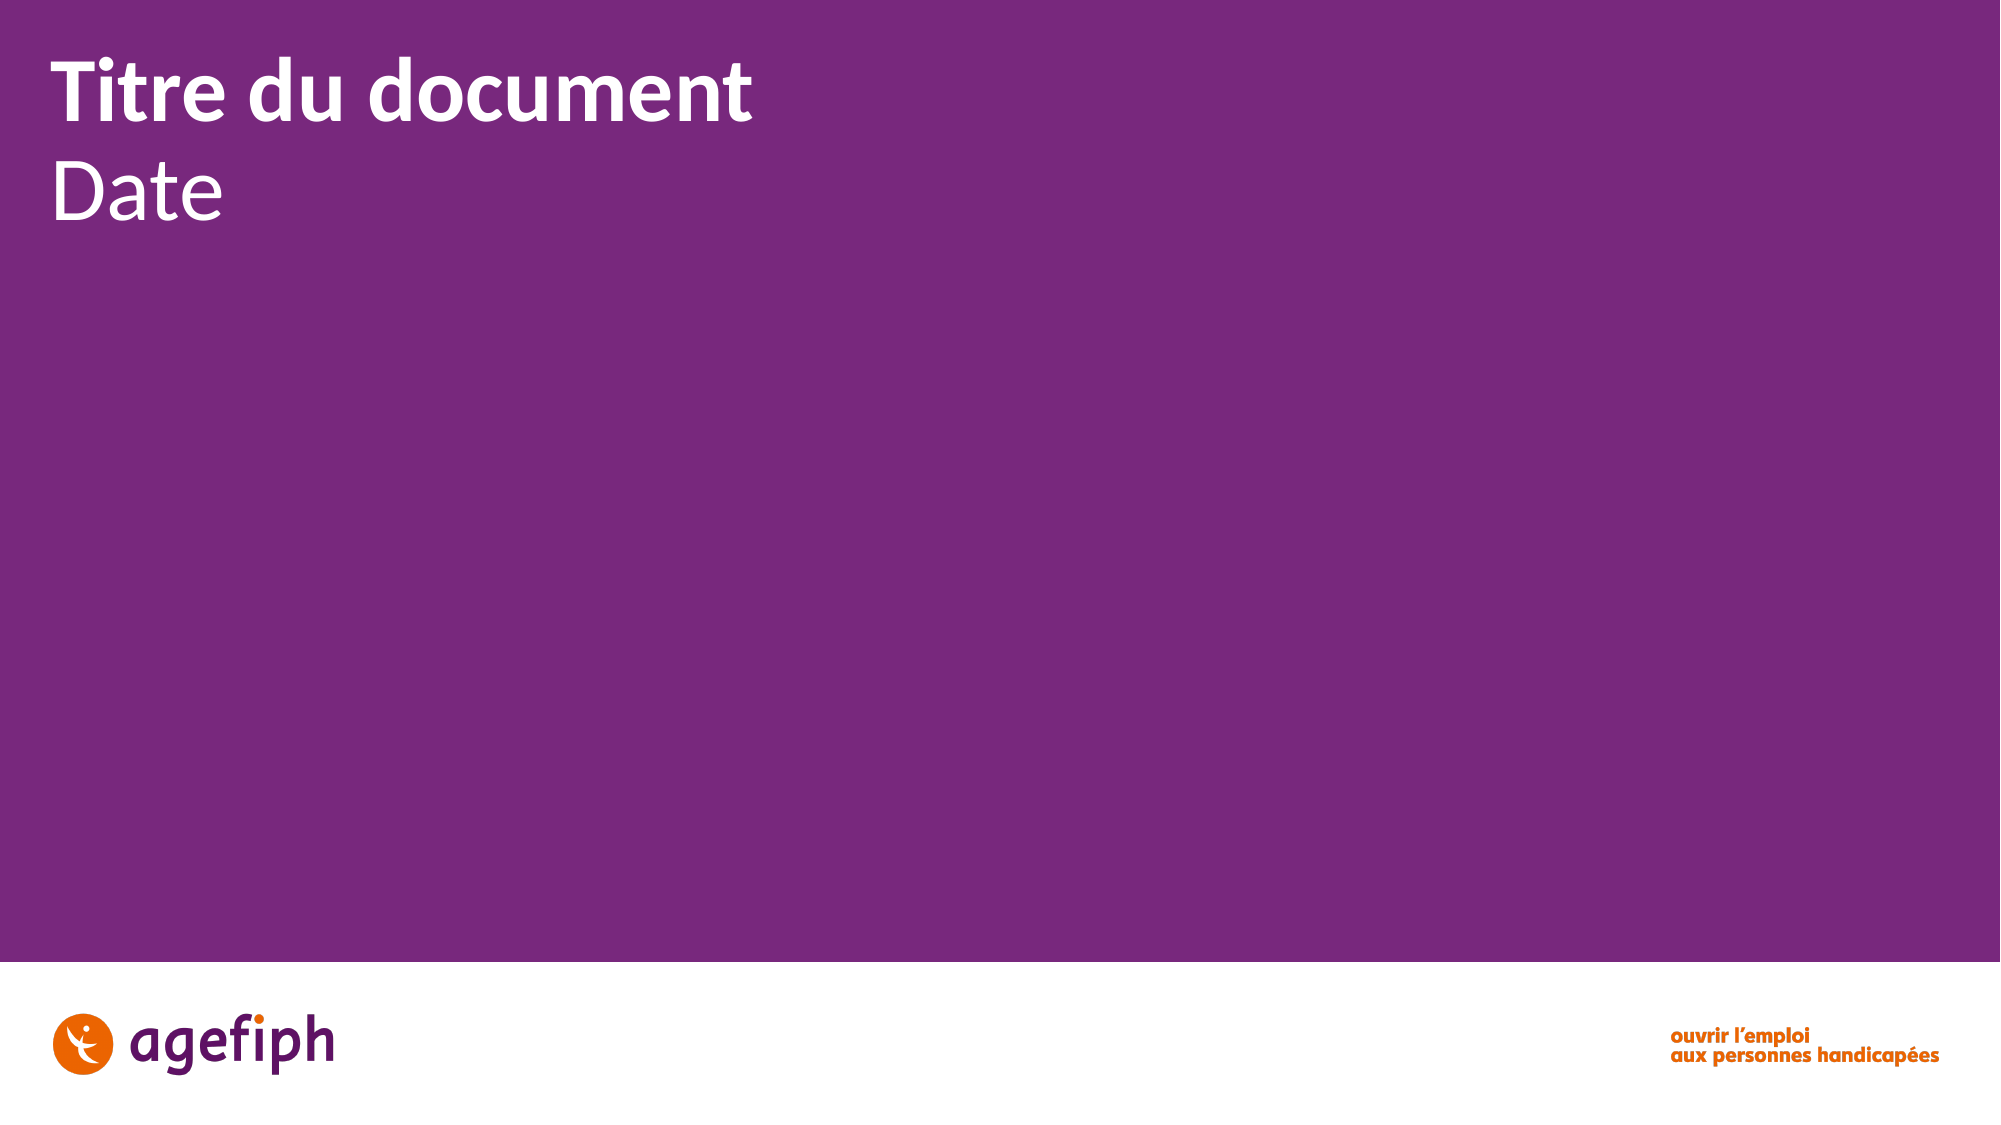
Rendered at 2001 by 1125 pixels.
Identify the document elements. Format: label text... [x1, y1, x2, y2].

title Titre du document Date [50, 42, 1947, 572]
picture [1651, 1007, 1959, 1082]
picture [34, 994, 352, 1094]
